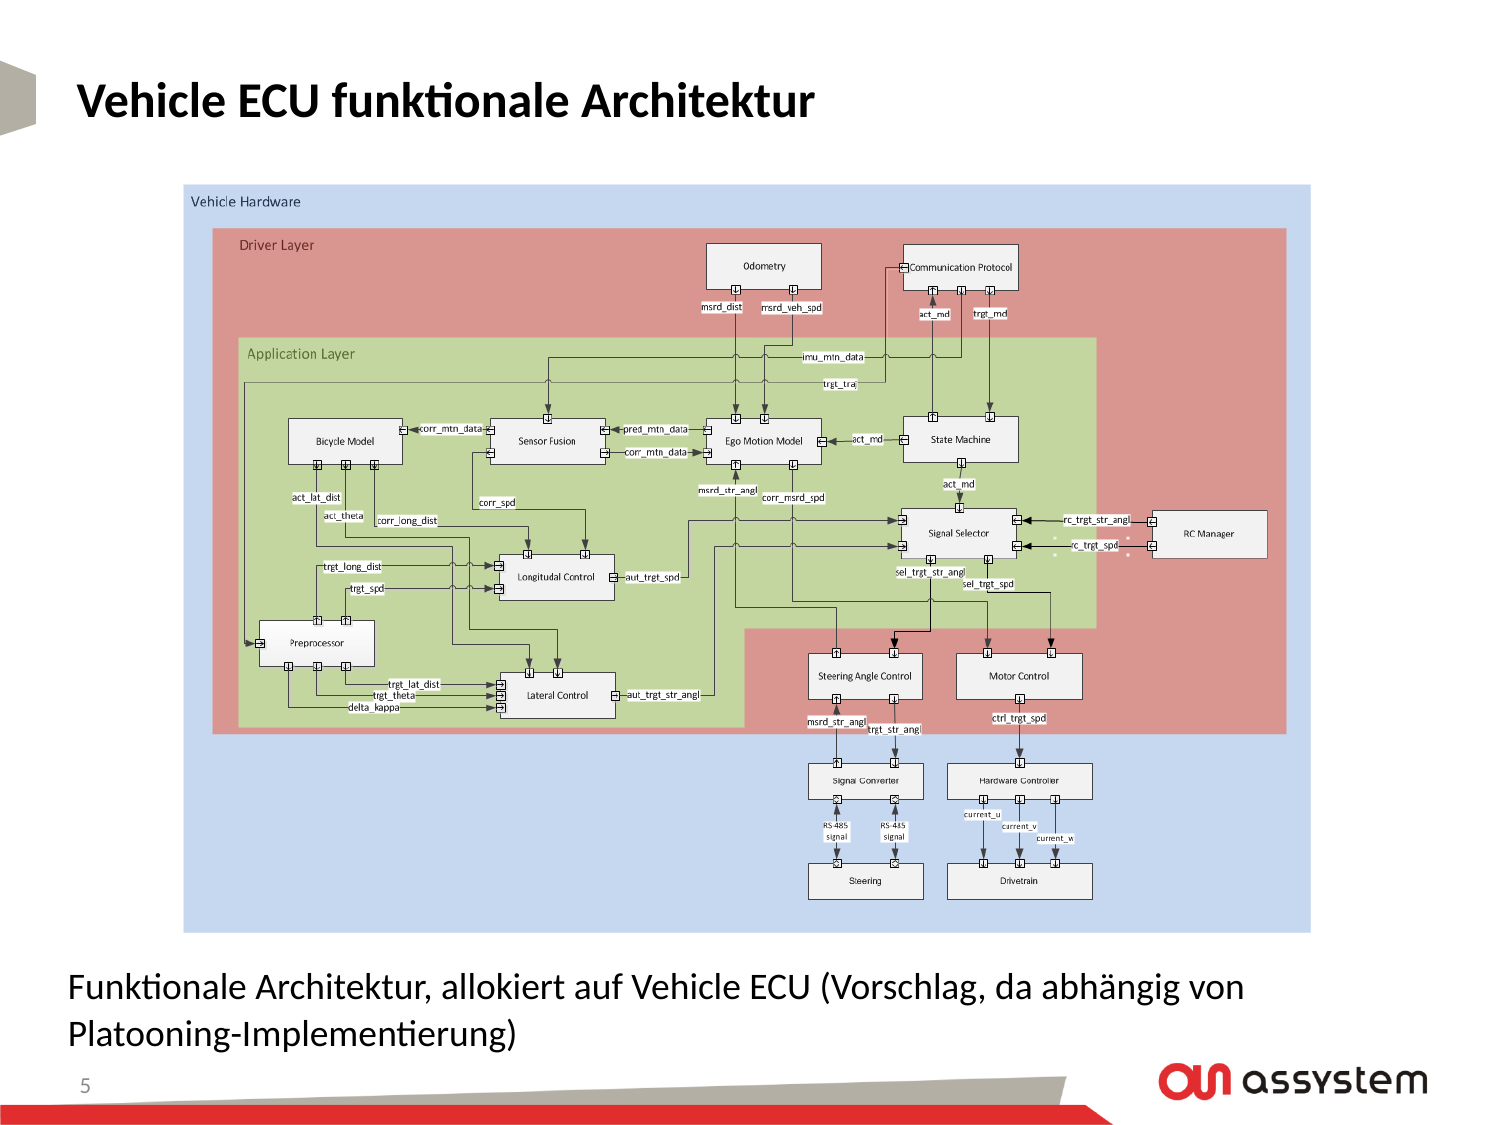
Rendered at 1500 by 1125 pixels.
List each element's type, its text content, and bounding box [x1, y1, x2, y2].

slide_number 5 [64, 1062, 402, 1106]
picture [0, 1035, 1125, 1125]
picture [182, 184, 1312, 934]
text_box Funktionale Architektur, allokiert auf Vehicle ECU (Vorschlag, da abhängig von Platooning-Implementierung) [53, 952, 1436, 1062]
title Vehicle ECU funktionale Architektur [76, 66, 1424, 136]
picture [1149, 1035, 1463, 1125]
